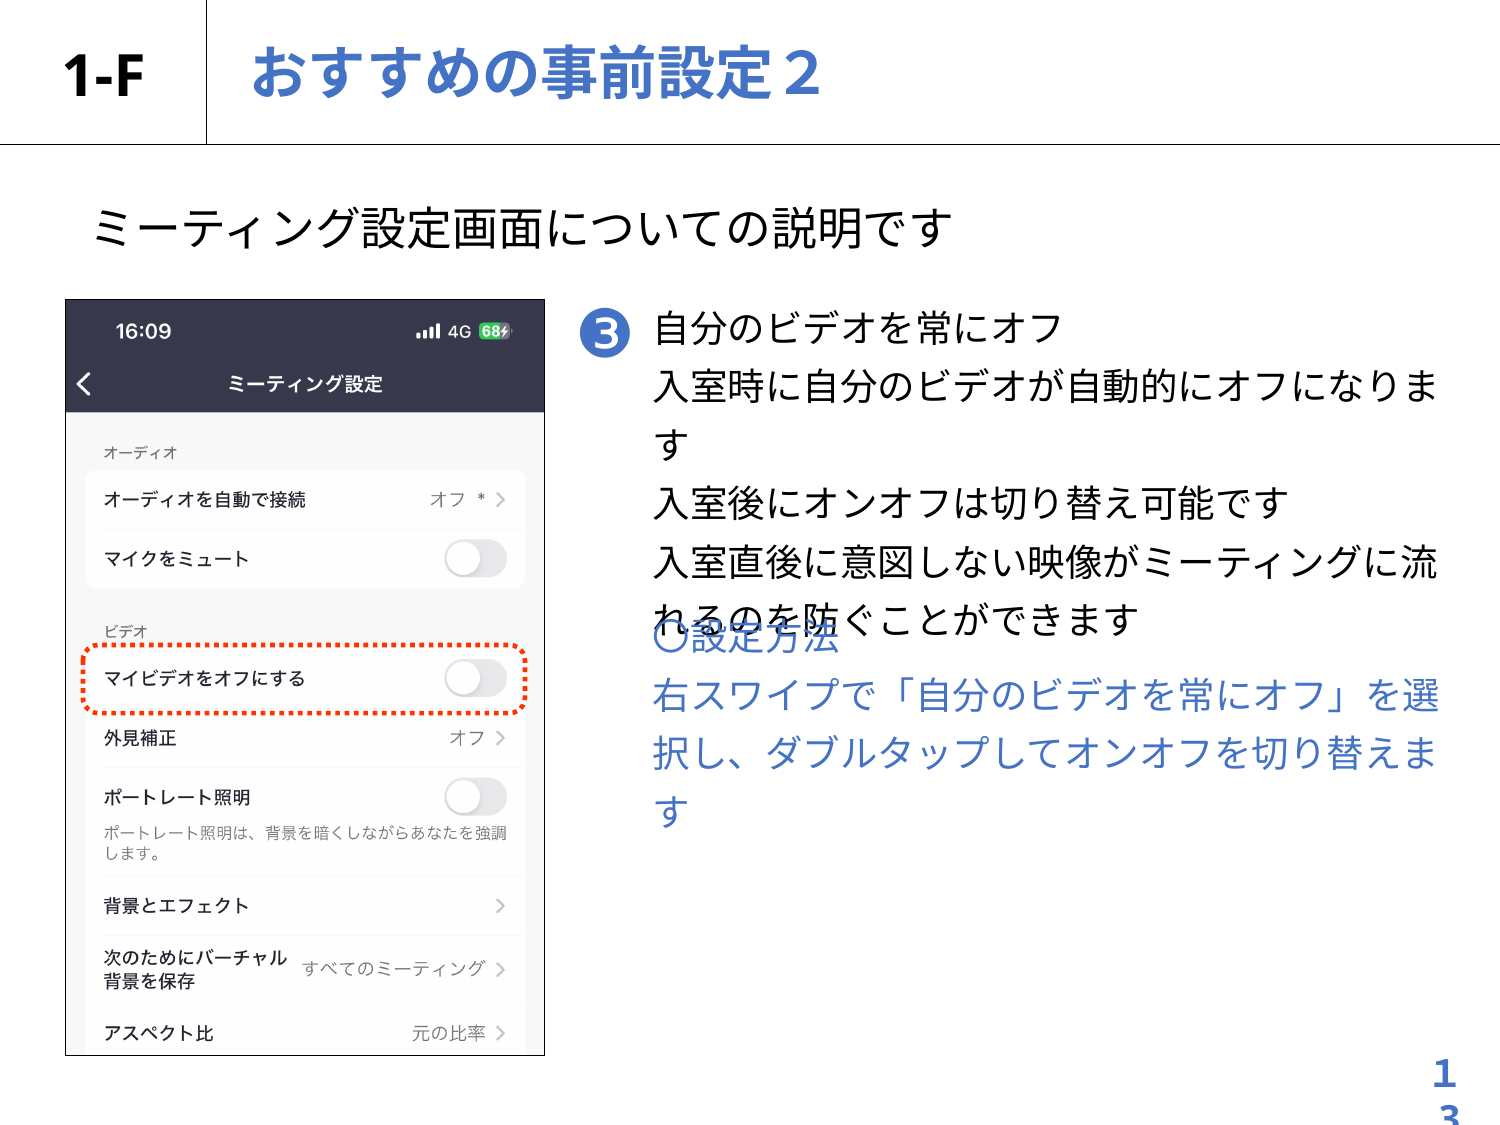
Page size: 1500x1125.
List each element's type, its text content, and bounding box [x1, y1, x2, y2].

text_box ❸ [561, 283, 637, 379]
title 1-F [0, 0, 207, 147]
text_box 自分のビデオを常にオフ 入室時に自分のビデオが自動的にオフになります 入室後にオンオフは切り替え可能です 入室直後に意図しない映像がミーティングに流れるのを防ぐことができます [637, 283, 1475, 592]
picture [65, 299, 545, 1056]
text_box １3 [1402, 1065, 1497, 1125]
text_box ミーティング設定画面についての説明です [74, 175, 1371, 271]
text_box おすすめの事前設定２ [230, 24, 1459, 119]
text_box 〇設定方法 右スワイプで「自分のビデオを常にオフ」を選択し、ダブルタップしてオンオフを切り替えます [637, 592, 1475, 841]
